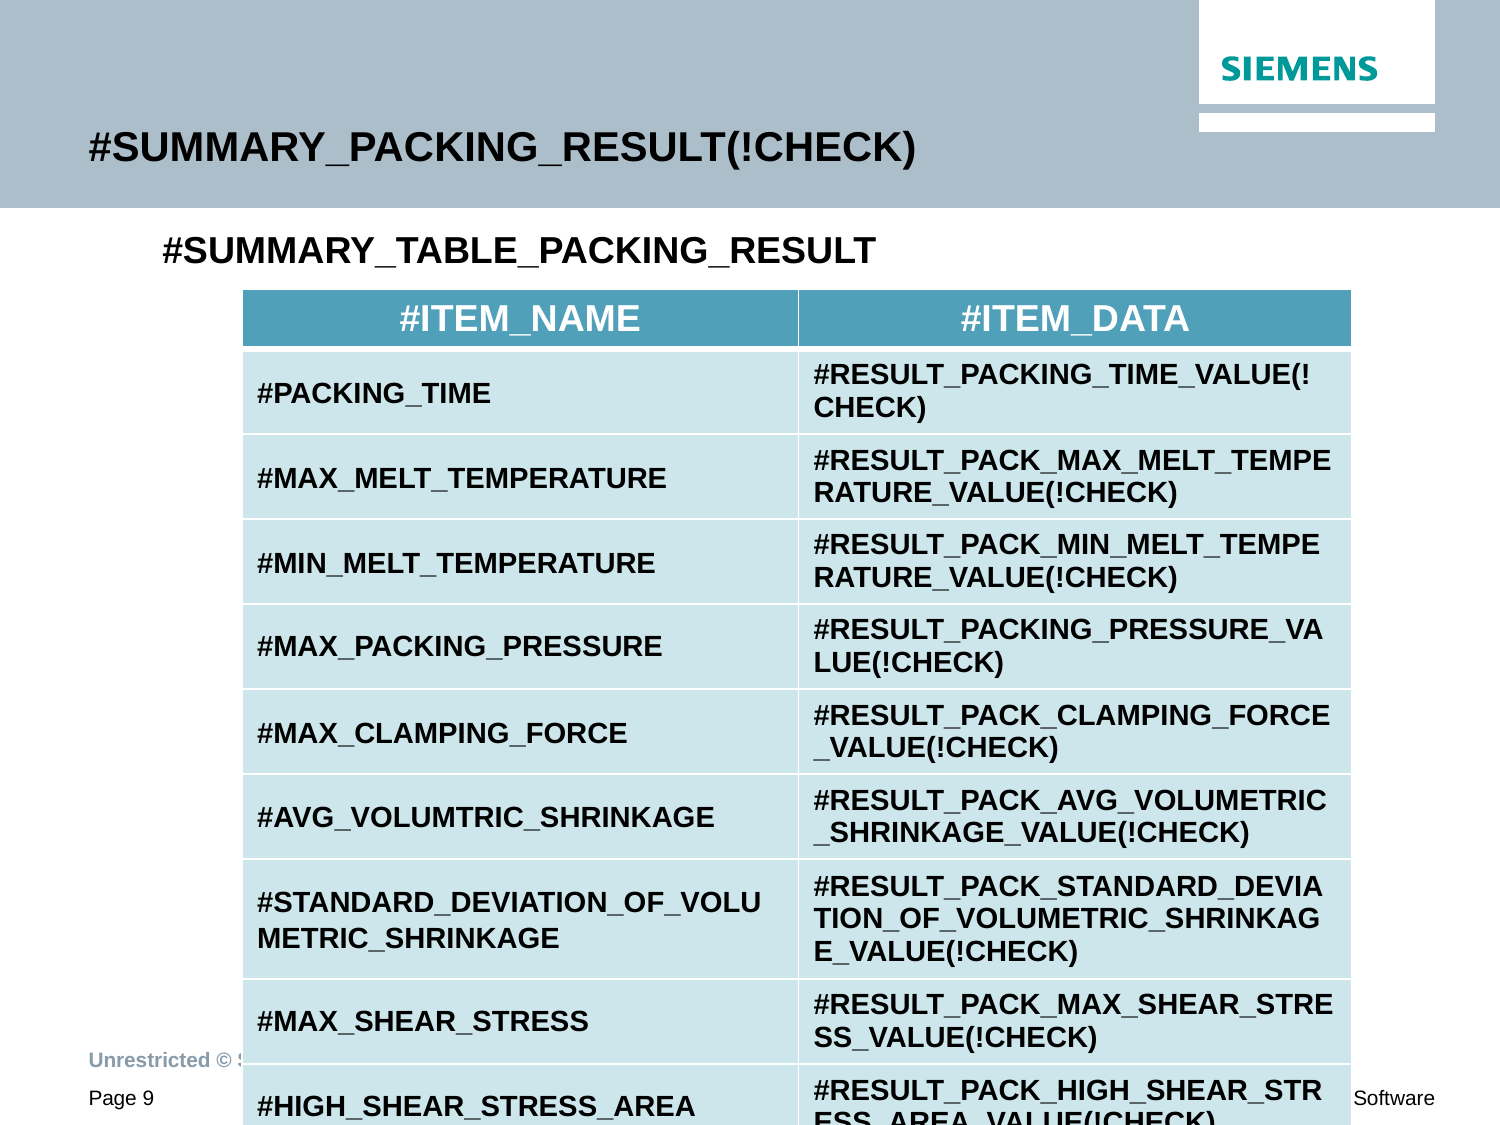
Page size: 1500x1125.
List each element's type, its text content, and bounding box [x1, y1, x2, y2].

table_cell #HIGH_SHEAR_STRESS_AREA [243, 1065, 798, 1125]
table_cell #MAX_CLAMPING_FORCE [243, 690, 798, 773]
table_cell #RESULT_PACK_AVG_VOLUMETRIC_SHRINKAGE_VALUE(!CHECK) [799, 775, 1351, 858]
table_cell #RESULT_PACK_HIGH_SHEAR_STRESS_AREA_VALUE(!CHECK) [799, 1065, 1351, 1125]
table_cell #PACKING_TIME [243, 352, 798, 433]
title #SUMMARY_PACKING_RESULT(!CHECK) [0, 0, 1500, 209]
table_cell #MAX_MELT_TEMPERATURE [243, 435, 798, 518]
table_cell #RESULT_PACKING_PRESSURE_VALUE(!CHECK) [799, 605, 1351, 688]
table_cell #RESULT_PACK_MAX_SHEAR_STRESS_VALUE(!CHECK) [799, 980, 1351, 1063]
table_cell #MAX_PACKING_PRESSURE [243, 605, 798, 688]
table_cell #MAX_SHEAR_STRESS [243, 980, 798, 1063]
table_header #ITEM_NAME [243, 290, 798, 346]
table_cell #RESULT_PACK_MAX_MELT_TEMPERATURE_VALUE(!CHECK) [799, 435, 1351, 518]
table_cell #RESULT_PACK_MIN_MELT_TEMPERATURE_VALUE(!CHECK) [799, 520, 1351, 603]
table_header #ITEM_DATA [799, 290, 1351, 346]
table_cell #RESULT_PACKING_TIME_VALUE(!CHECK) [799, 352, 1351, 433]
table_cell #AVG_VOLUMTRIC_SHRINKAGE [243, 775, 798, 858]
table_cell #STANDARD_DEVIATION_OF_VOLUMETRIC_SHRINKAGE [243, 860, 798, 978]
text_box #SUMMARY_TABLE_PACKING_RESULT [147, 218, 1190, 279]
table_cell #MIN_MELT_TEMPERATURE [243, 520, 798, 603]
table_cell #RESULT_PACK_CLAMPING_FORCE_VALUE(!CHECK) [799, 690, 1351, 773]
table_cell #RESULT_PACK_STANDARD_DEVIATION_OF_VOLUMETRIC_SHRINKAGE_VALUE(!CHECK) [799, 860, 1351, 978]
